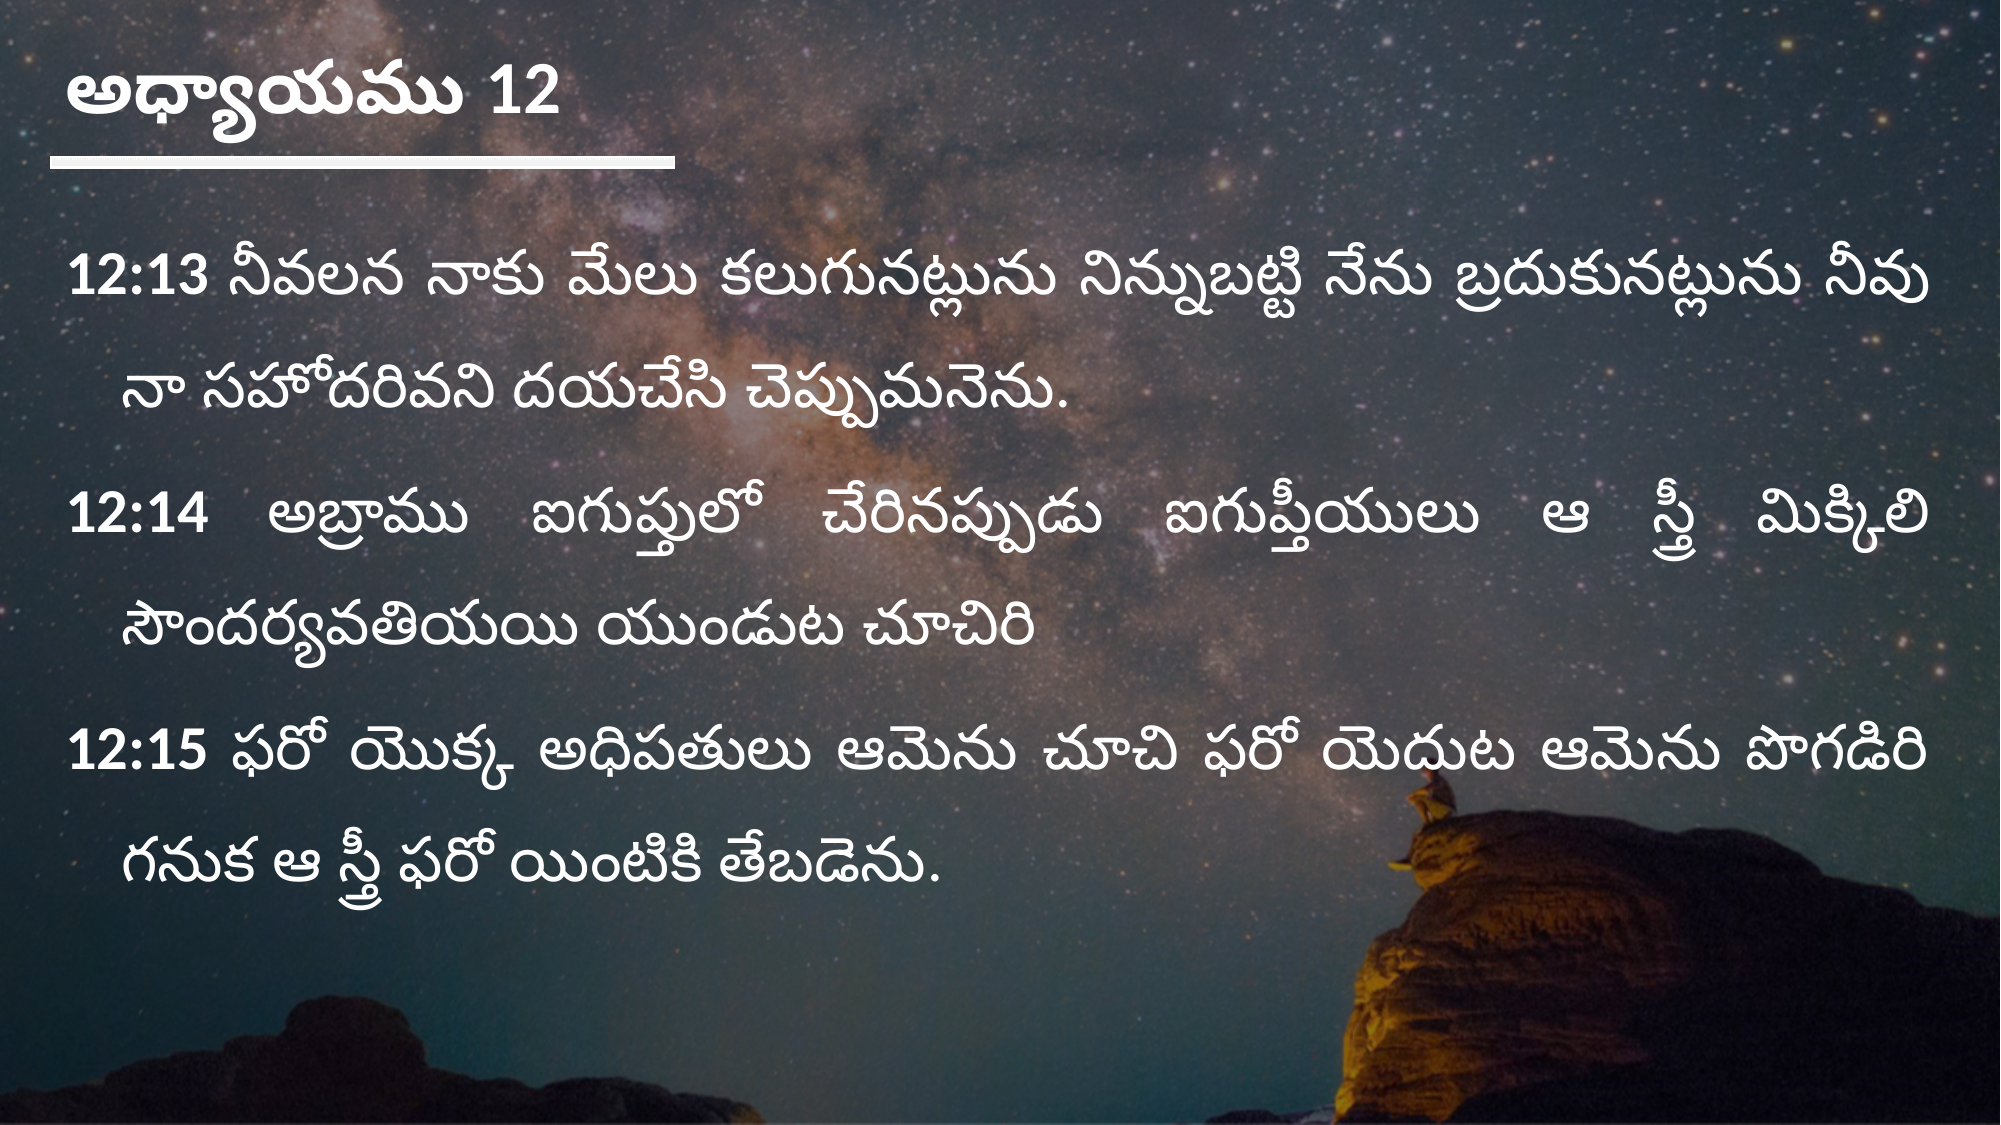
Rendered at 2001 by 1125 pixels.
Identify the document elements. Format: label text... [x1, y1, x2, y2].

title అధ్యాయము 12 [50, 0, 1925, 167]
picture [0, 0, 2000, 1125]
list 12:13 నీవలన నాకు మేలు కలుగునట్లును నిన్నుబట్టి నేను బ్రదుకునట్లును నీవు నా సహోదరివని దయచేసి చెప్పుమనెను. 12:14 అబ్రాము ఐగుప్తులో చేరినప్పుడు ఐగుప్తీయులు ఆ స్త్రీ మిక్కిలి సౌందర్యవతియయి యుండుట చూచిరి 12:15 ఫరో యొక్క అధిపతులు ఆమెను చూచి ఫరో యెదుట ఆమెను పొగడిరి గనుక ఆ స్త్రీ ఫరో యింటికి తేబడెను. [50, 187, 1946, 1063]
